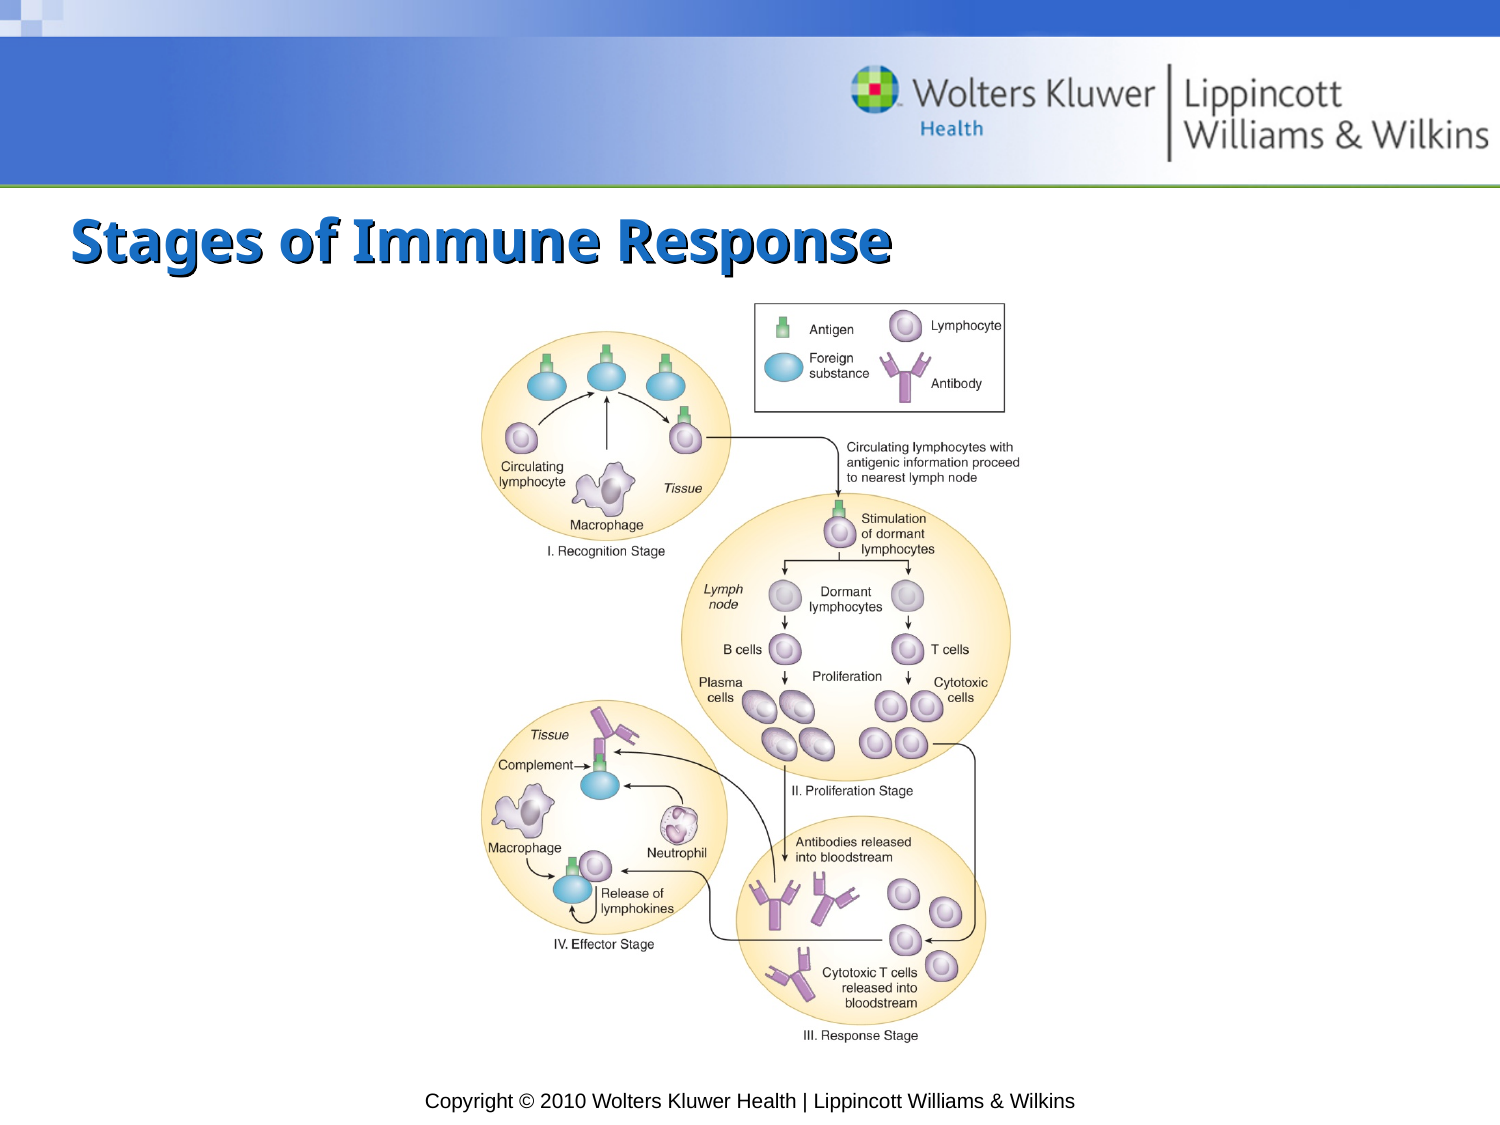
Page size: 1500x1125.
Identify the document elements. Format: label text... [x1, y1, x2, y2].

title Stages of Immune Response [70, 210, 1470, 275]
picture [477, 299, 1023, 1047]
picture [0, 0, 1500, 188]
